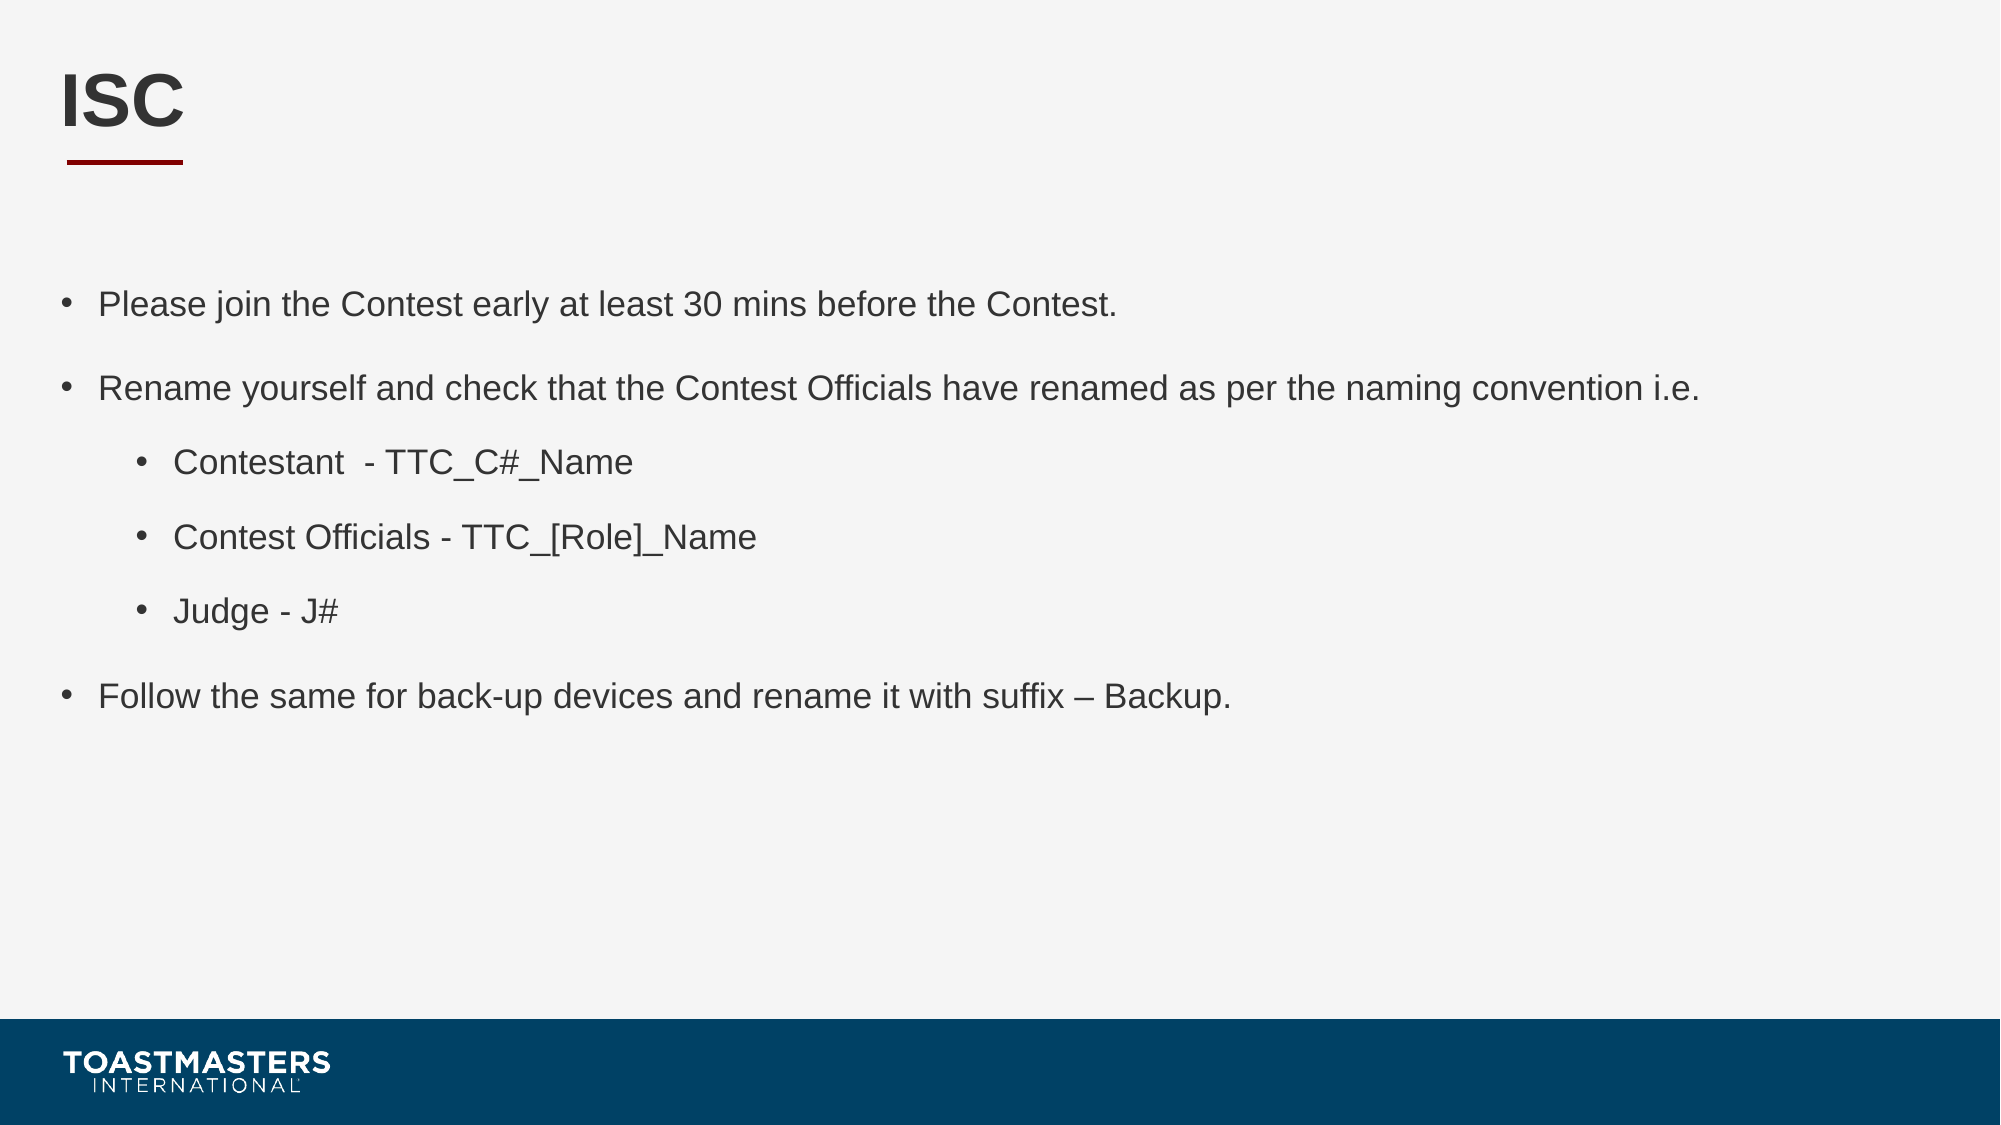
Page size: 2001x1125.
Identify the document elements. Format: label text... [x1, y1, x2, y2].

picture [51, 1036, 343, 1103]
list Please join the Contest early at least 30 mins before the Contest. Rename yourself and check that the Contest Officials have renamed as per the naming convention i.e. Contestant - TTC_C#_Name Contest Officials - TTC_[Role]_Name Judge - J# Follow the same for back-up devices and rename it with suffix – Backup. [45, 251, 1957, 963]
title ISC [45, 48, 1957, 155]
